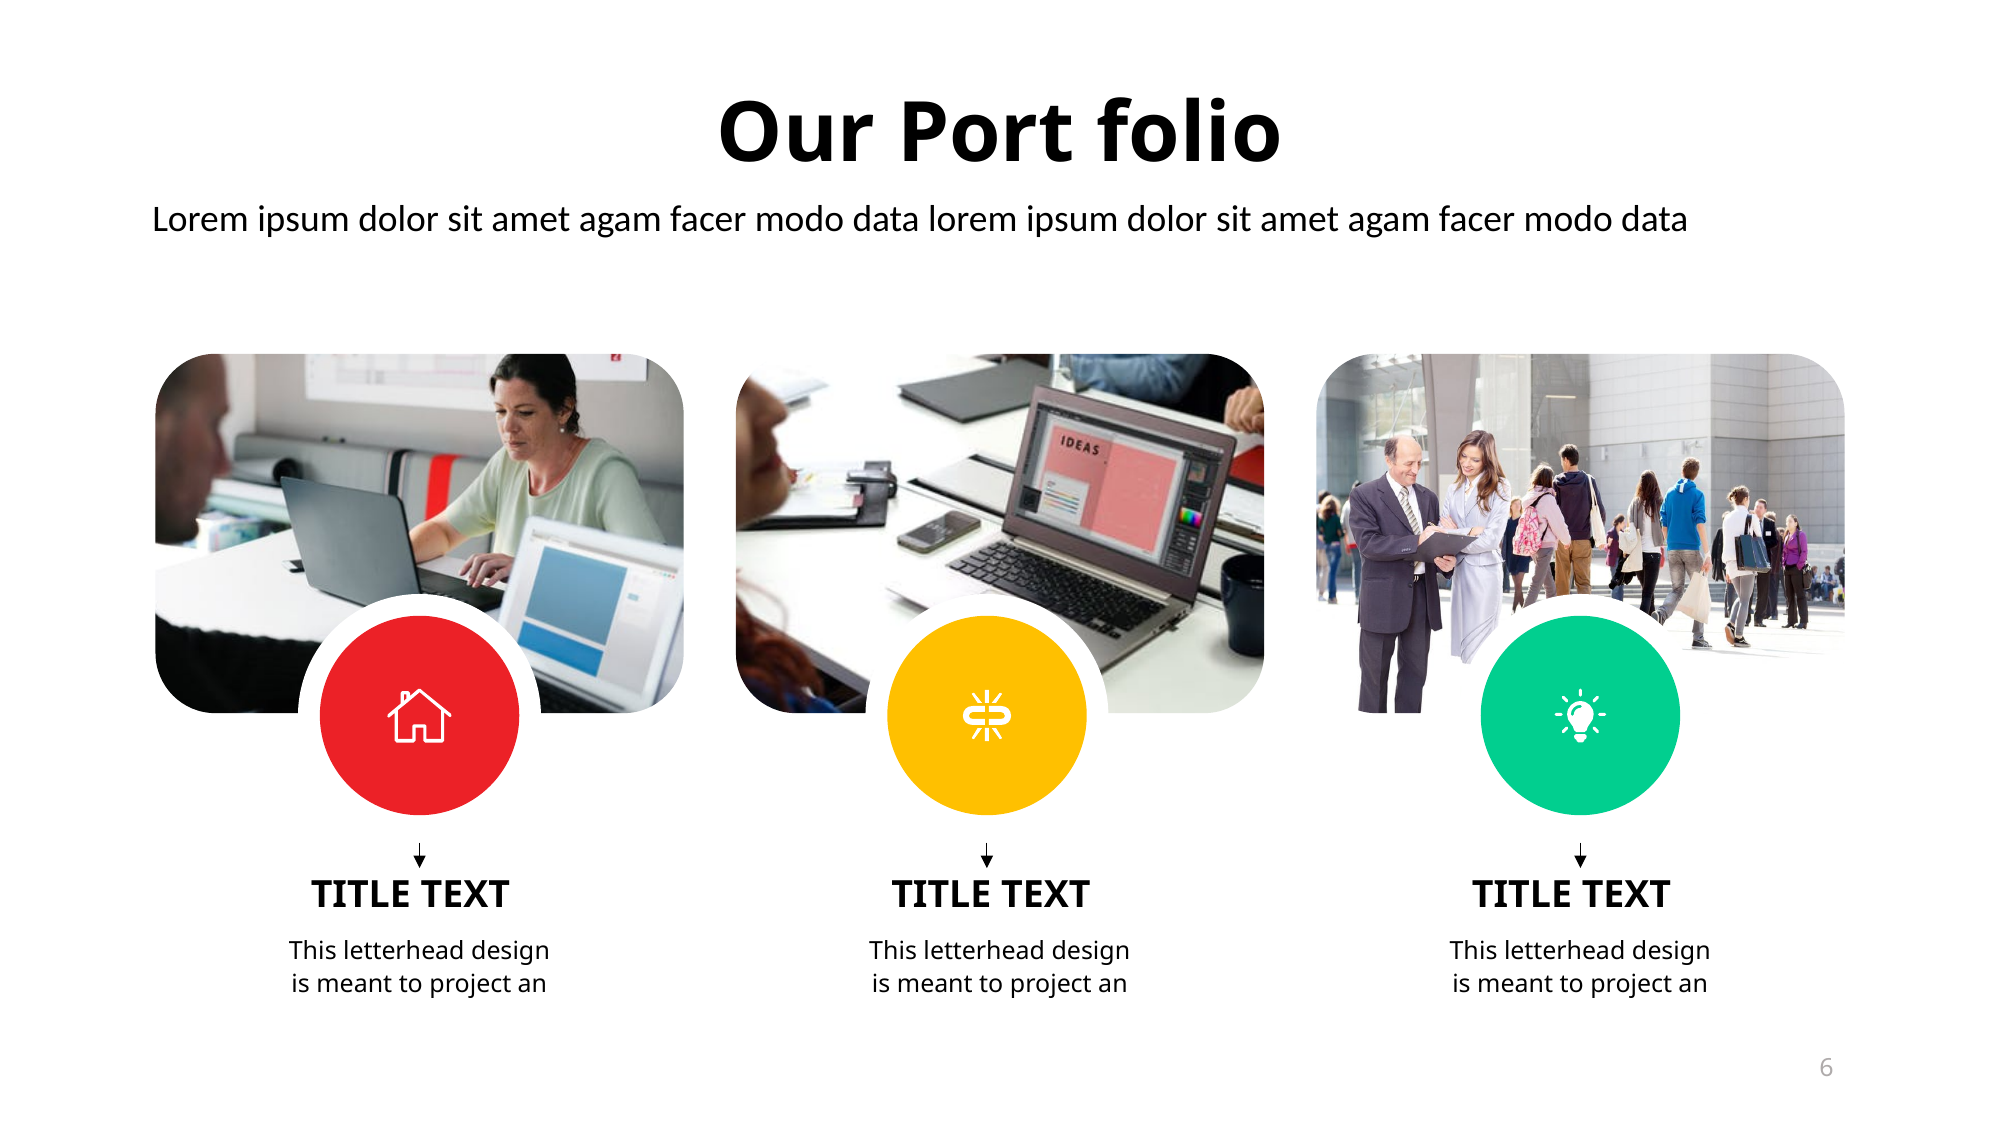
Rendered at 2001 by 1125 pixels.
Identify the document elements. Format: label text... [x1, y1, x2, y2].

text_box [280, 594, 559, 1000]
picture [1316, 353, 1845, 714]
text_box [1441, 594, 1720, 1000]
title Our Port folio [137, 78, 1863, 186]
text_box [860, 594, 1140, 1000]
subtitle Lorem ipsum dolor sit amet agam facer modo data lorem ipsum dolor sit amet agam facer modo data [137, 186, 1863, 227]
picture [155, 353, 684, 714]
slide_number 6 [1790, 1042, 1863, 1094]
picture [735, 353, 1265, 714]
